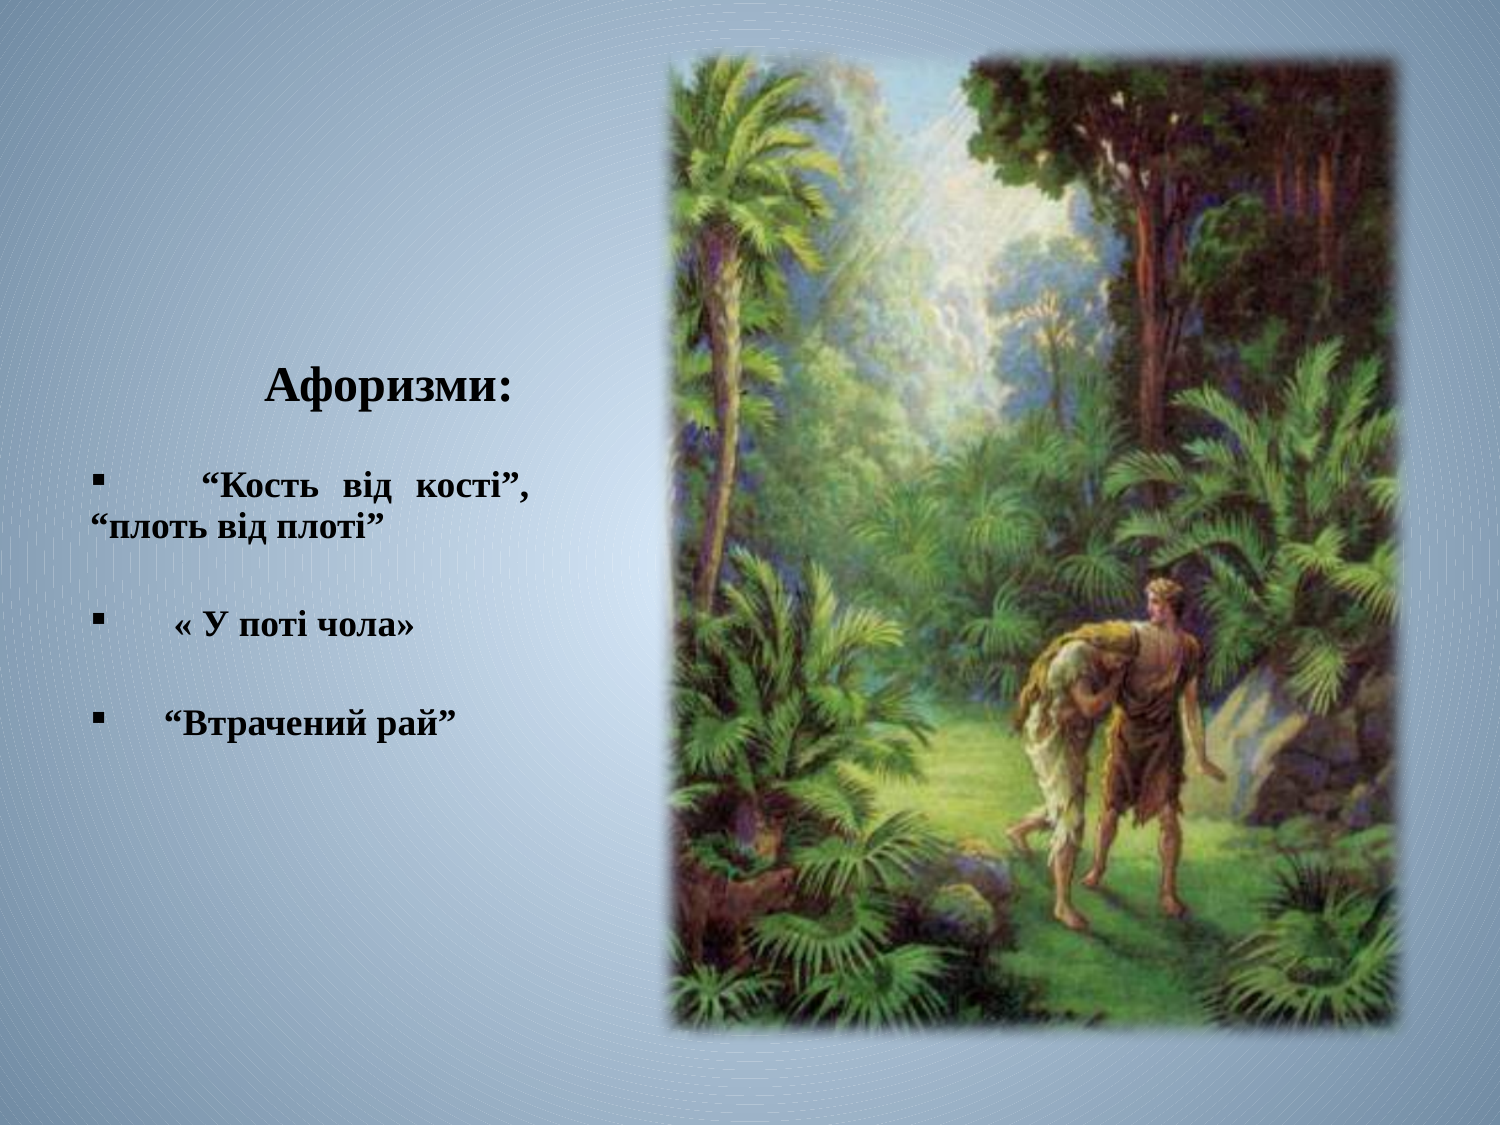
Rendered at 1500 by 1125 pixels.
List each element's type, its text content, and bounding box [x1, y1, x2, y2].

title [75, 44, 569, 236]
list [655, 42, 1416, 1045]
list Афоризми: “Кость від кості”, “плоть від плоті” « У поті чола» “Втрачений рай” [75, 349, 569, 1005]
